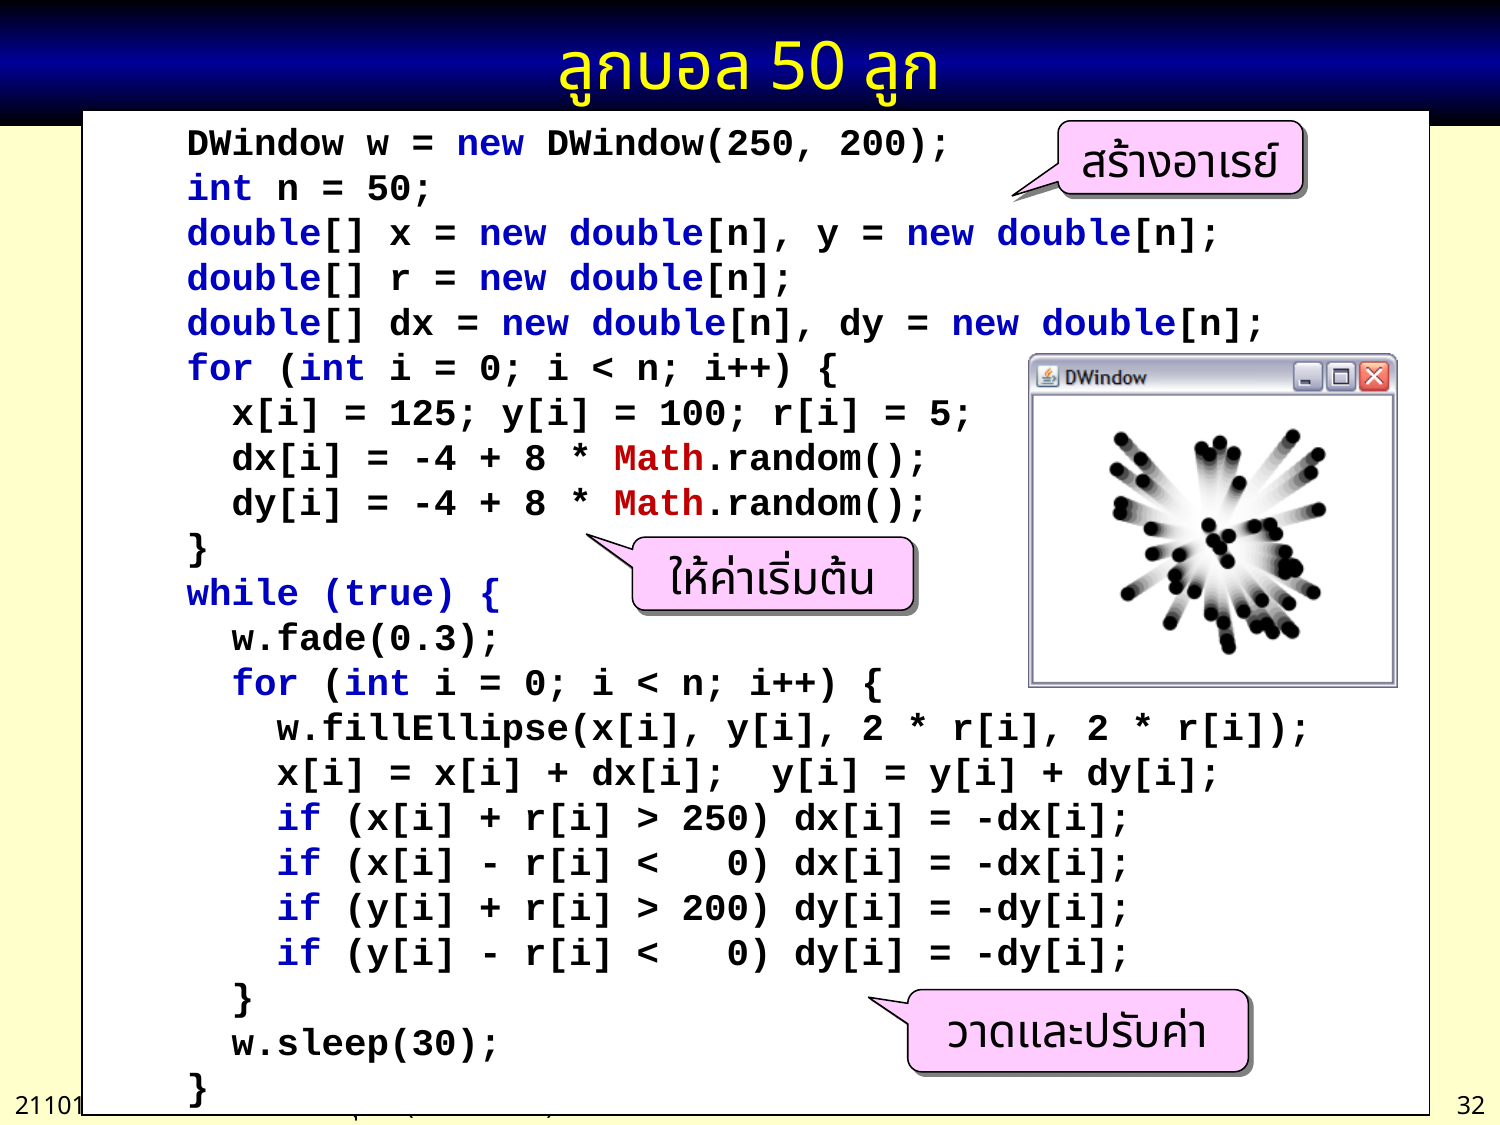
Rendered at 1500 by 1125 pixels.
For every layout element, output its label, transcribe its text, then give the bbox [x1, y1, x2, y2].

title ลูกบอล 50 ลูก [0, 0, 1500, 126]
text_box สร้างอาเรย์ [1011, 120, 1303, 196]
text_box ให้ค่าเริ่มต้น [586, 533, 914, 611]
picture [1028, 352, 1398, 688]
text_box วาดและปรับค่า [868, 989, 1249, 1072]
text_box DWindow w = new DWindow(250, 200); int n = 50; double[] x = new double[n], y = new double[n]; double[] r = new double[n]; double[] dx = new double[n], dy = new double[n]; for (int i = 0; i < n; i++) { x[i] = 125; y[i] = 100; r[i] = 5; dx[i] = -4 + 8 * Math.random(); dy[i] = -4 + 8 * Math.random(); } while (true) { w.fade(0.3); for (int i = 0; i < n; i++) { w.fillEllipse(x[i], y[i], 2 * r[i], 2 * r[i]); x[i] = x[i] + dx[i]; y[i] = y[i] + dy[i]; if (x[i] + r[i] > 250) dx[i] = -dx[i]; if (x[i] - r[i] < 0) dx[i] = -dx[i]; if (y[i] + r[i] > 200) dy[i] = -dy[i]; if (y[i] - r[i] < 0) dy[i] = -dy[i]; } w.sleep(30); } [81, 110, 1430, 1115]
